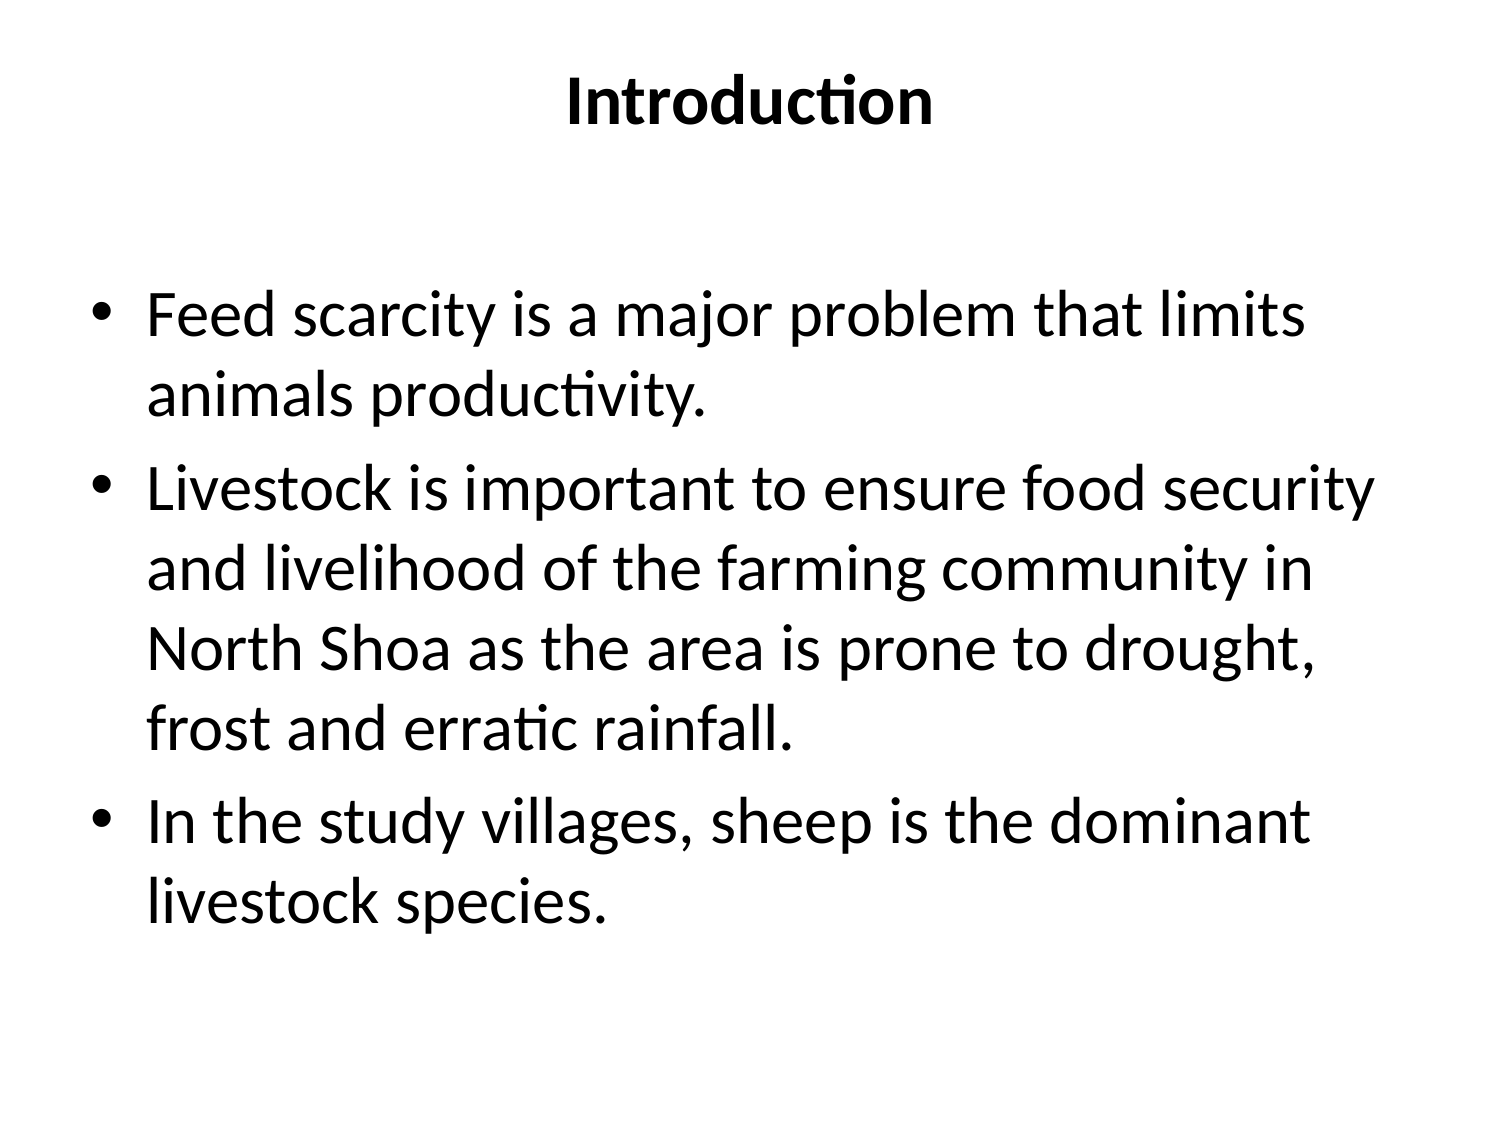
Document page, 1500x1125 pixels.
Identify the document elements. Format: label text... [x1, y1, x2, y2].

title Introduction [75, 45, 1425, 233]
list Feed scarcity is a major problem that limits animals productivity. Livestock is important to ensure food security and livelihood of the farming community in North Shoa as the area is prone to drought, frost and erratic rainfall. In the study villages, sheep is the dominant livestock species. [75, 262, 1425, 1005]
